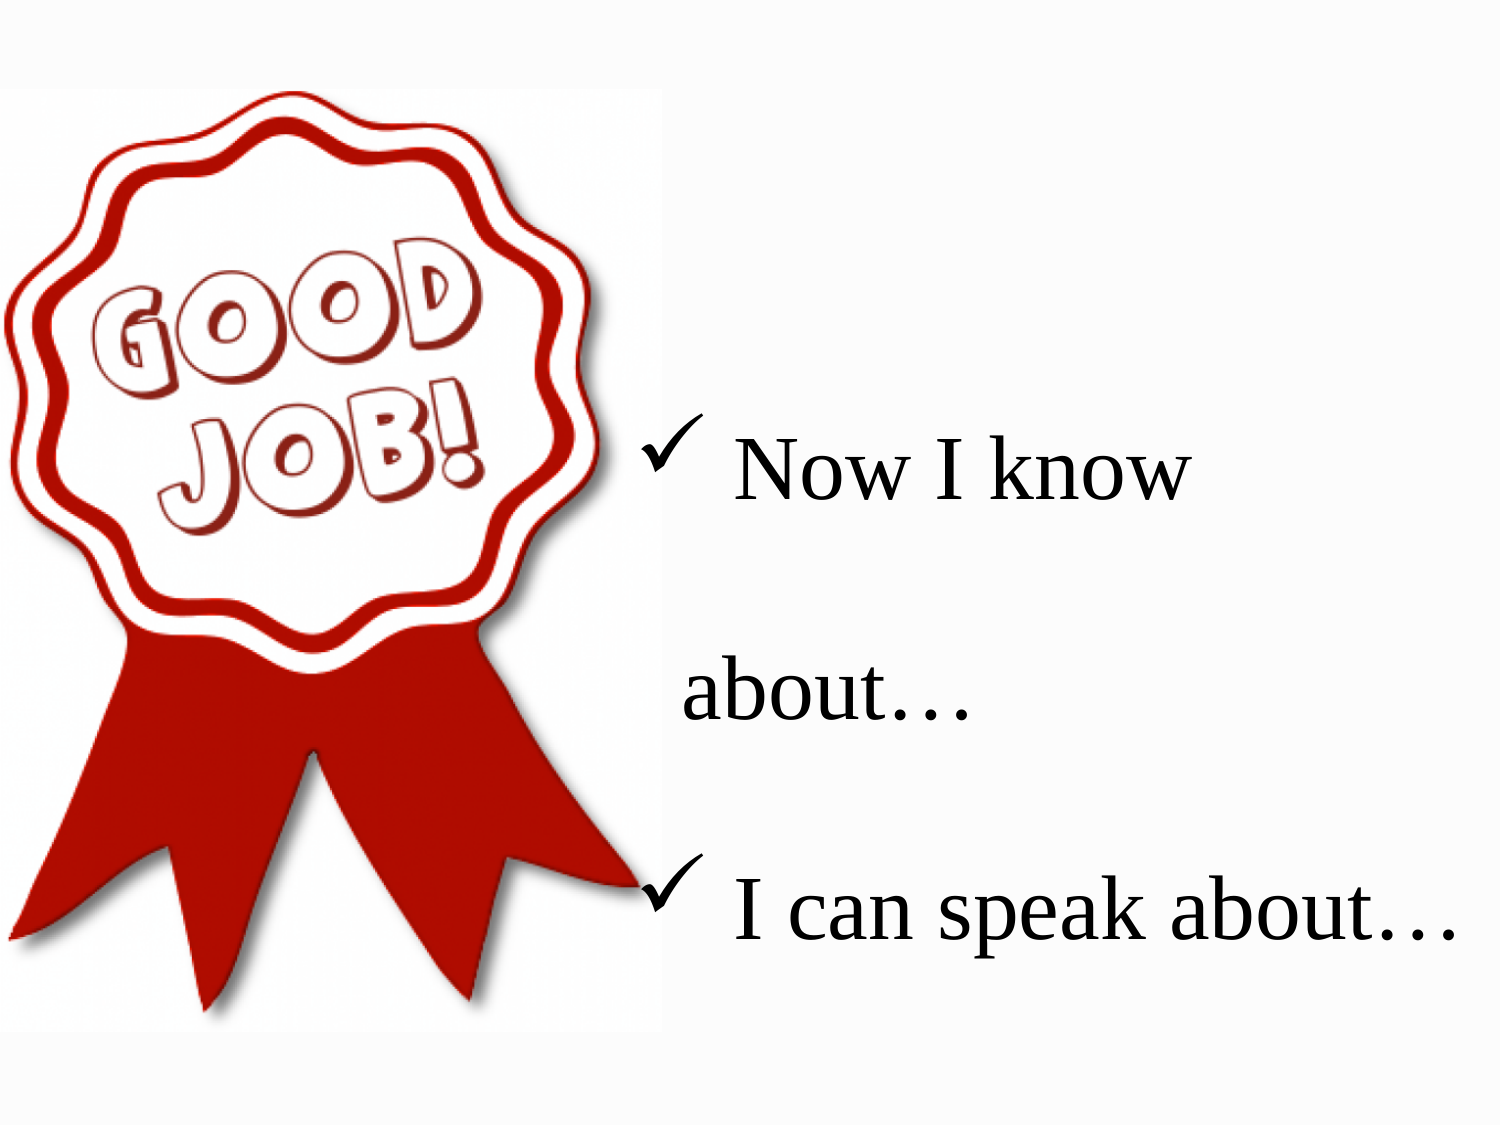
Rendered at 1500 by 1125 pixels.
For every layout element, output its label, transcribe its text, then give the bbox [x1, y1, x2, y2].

picture [0, 89, 662, 1032]
text_box Now I know about… I can speak about… [666, 290, 1500, 966]
